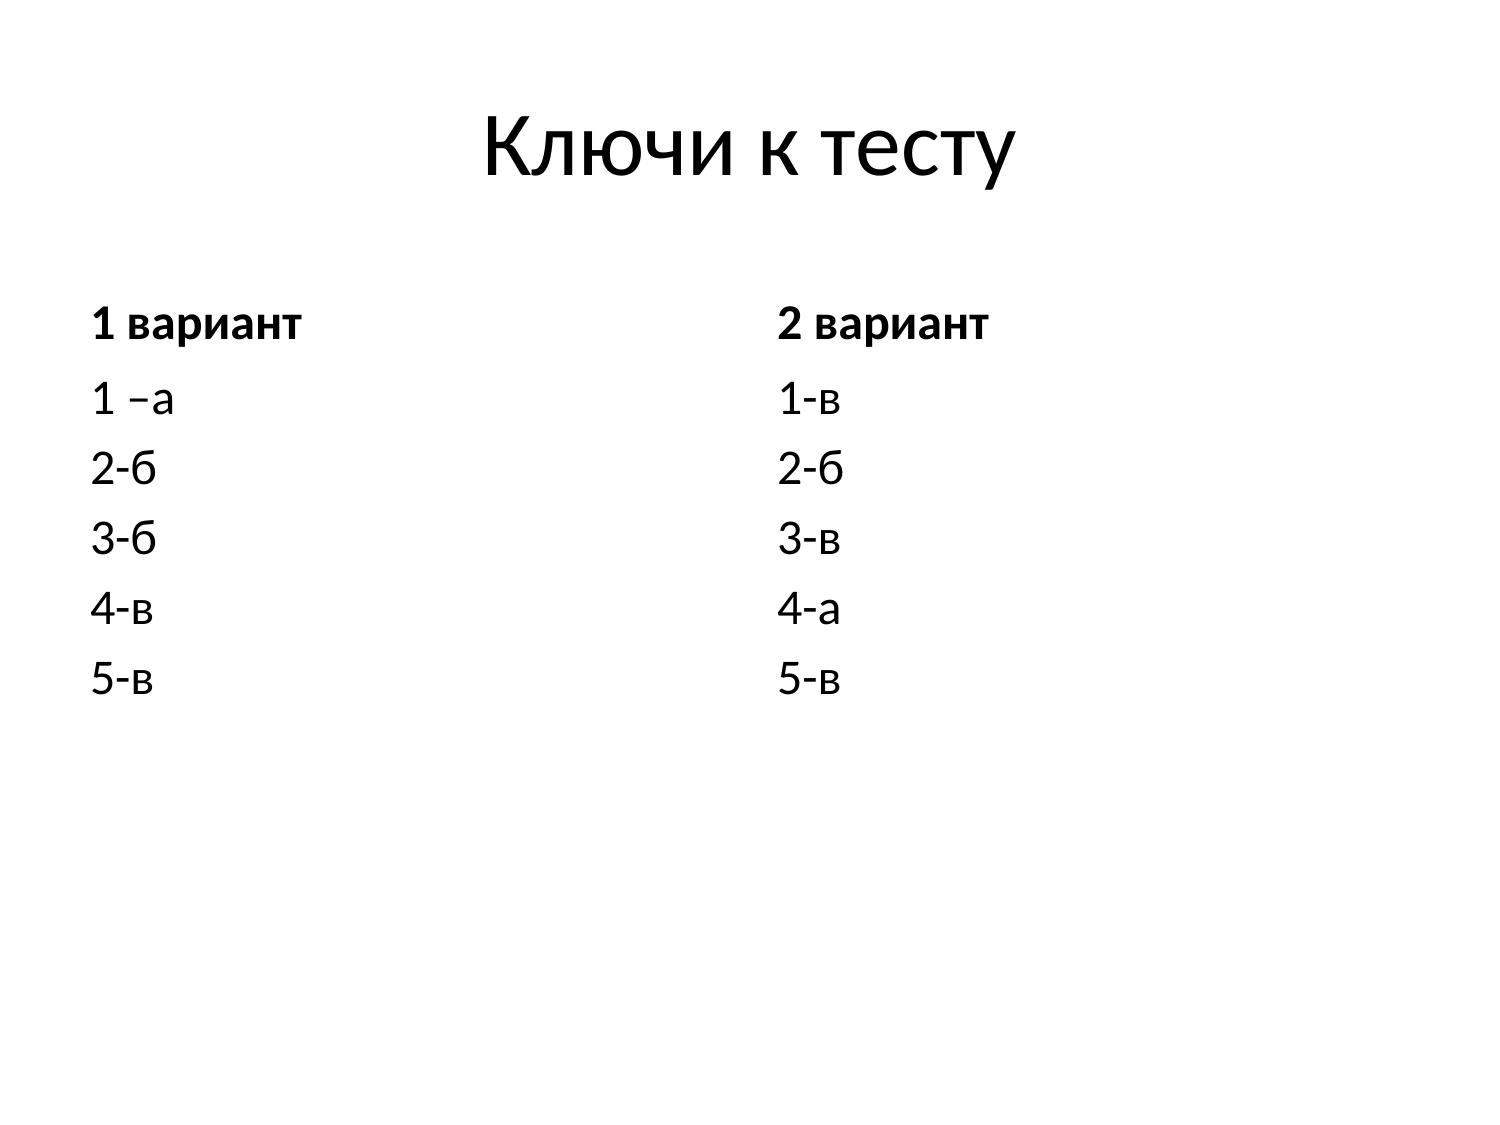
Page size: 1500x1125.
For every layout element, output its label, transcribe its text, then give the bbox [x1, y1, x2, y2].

list 1 вариант [75, 251, 738, 356]
list 1-в 2-б 3-в 4-а 5-в [761, 356, 1425, 1005]
title Ключи к тесту [75, 45, 1425, 233]
list 2 вариант [761, 251, 1425, 356]
list 1 –а 2-б 3-б 4-в 5-в [75, 356, 738, 1005]
